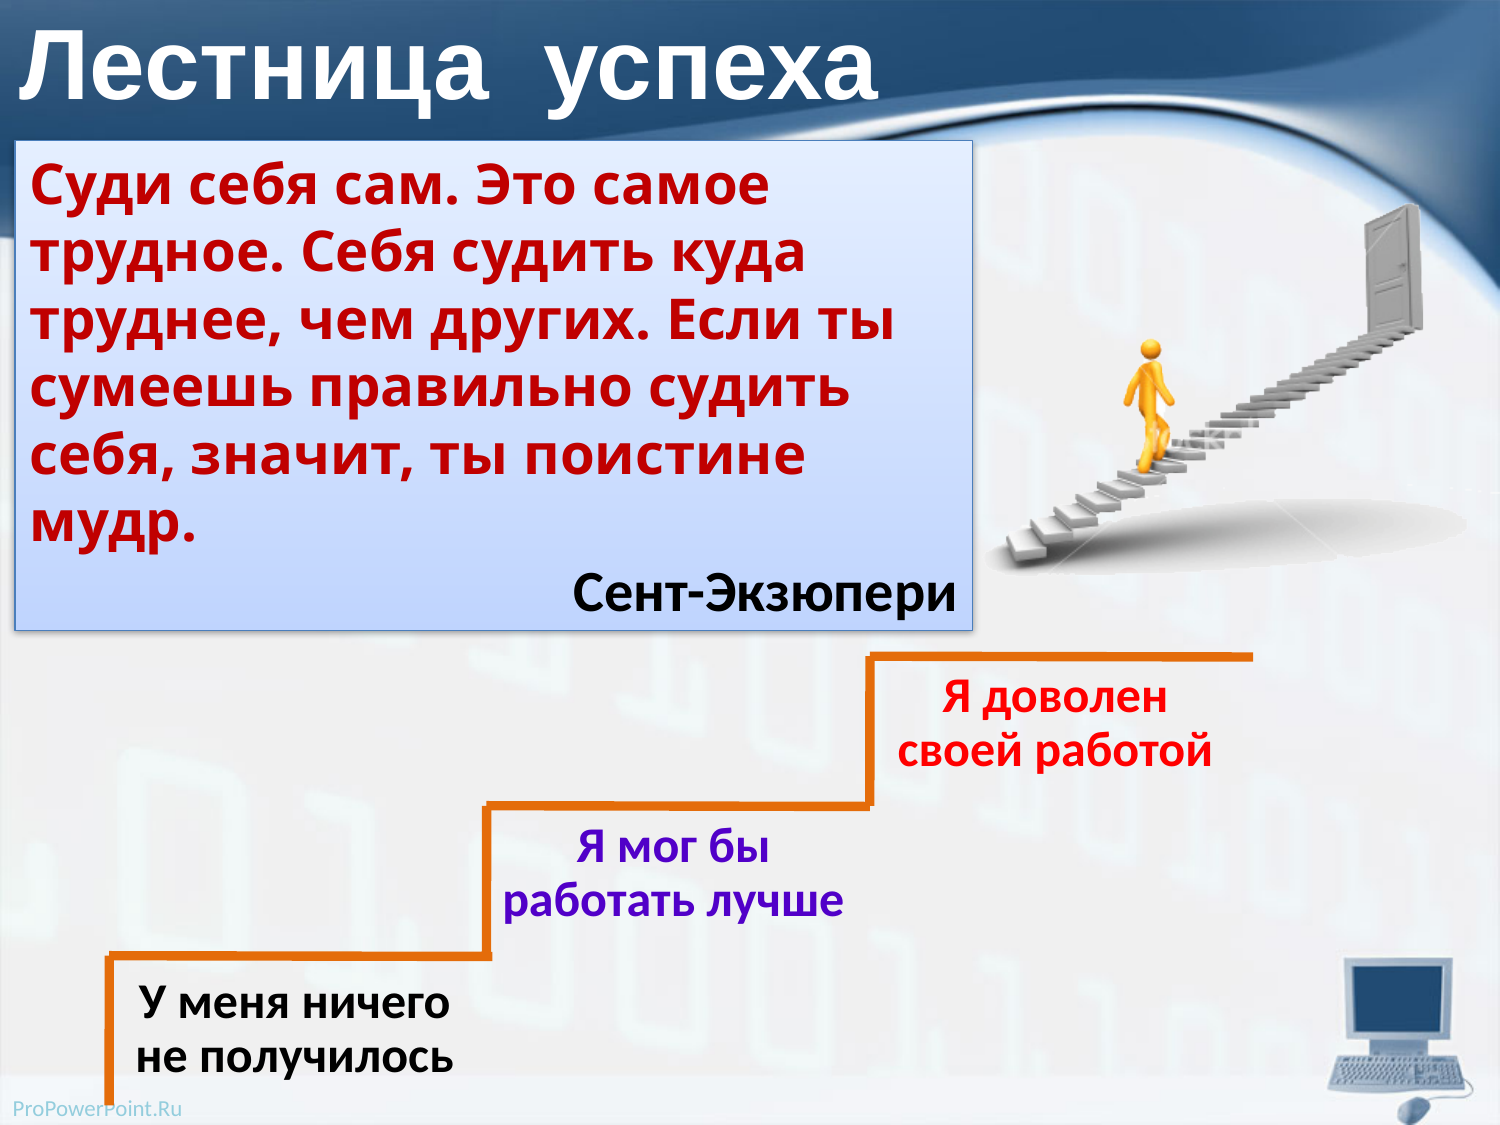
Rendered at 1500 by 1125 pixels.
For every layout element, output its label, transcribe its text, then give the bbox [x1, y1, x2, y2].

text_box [869, 655, 1254, 807]
text_box Суди себя сам. Это самое трудное. Себя судить куда труднее, чем других. Если ты сумеешь правильно судить себя, значит, ты поистине мудр. Сент-Экзюпери [14, 140, 973, 631]
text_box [486, 805, 870, 956]
picture [0, 0, 1500, 1125]
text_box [108, 955, 493, 1106]
text_box Лестница успеха [4, 0, 894, 128]
